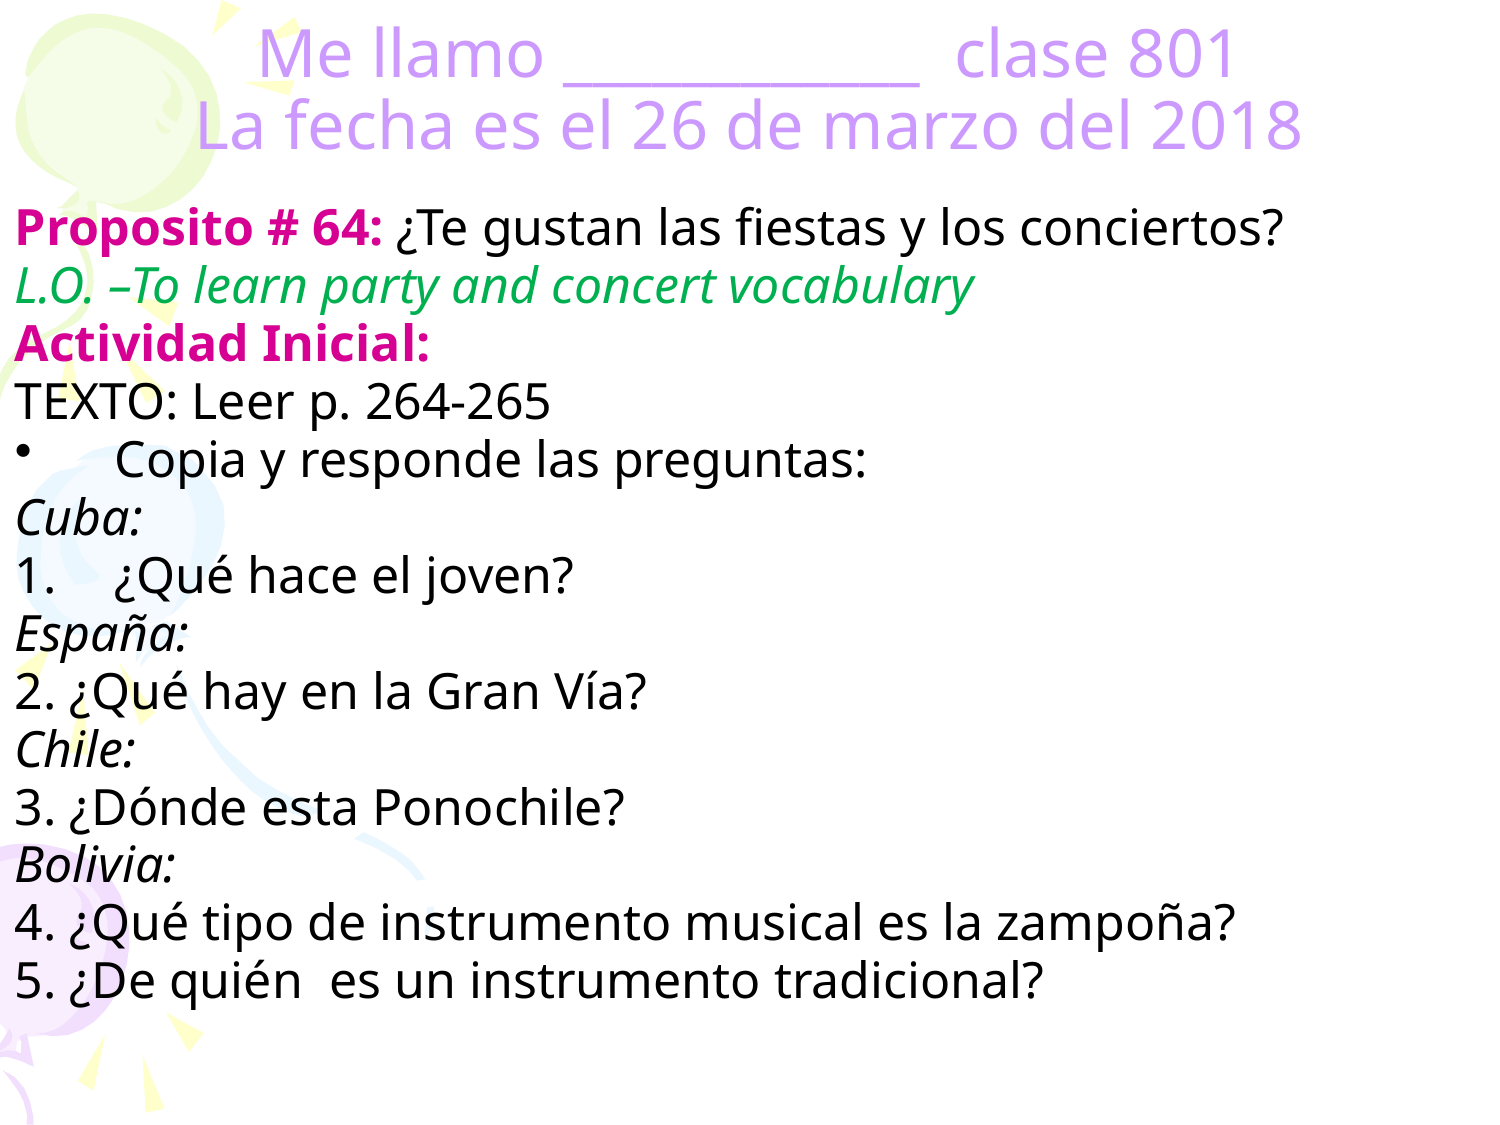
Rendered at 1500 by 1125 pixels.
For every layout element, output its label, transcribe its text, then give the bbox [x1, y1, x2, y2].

text_box Me llamo ____________ clase 801 La fecha es el 26 de marzo del 2018 [0, 12, 1500, 179]
text_box Proposito # 64: ¿Te gustan las fiestas y los conciertos? L.O. –To learn party and concert vocabulary Actividad Inicial: TEXTO: Leer p. 264-265 Copia y responde las preguntas: Cuba: ¿Qué hace el joven? España: 2. ¿Qué hay en la Gran Vía? Chile: 3. ¿Dónde esta Ponochile? Bolivia: 4. ¿Qué tipo de instrumento musical es la zampoña? 5. ¿De quién es un instrumento tradicional? [0, 199, 1500, 1088]
